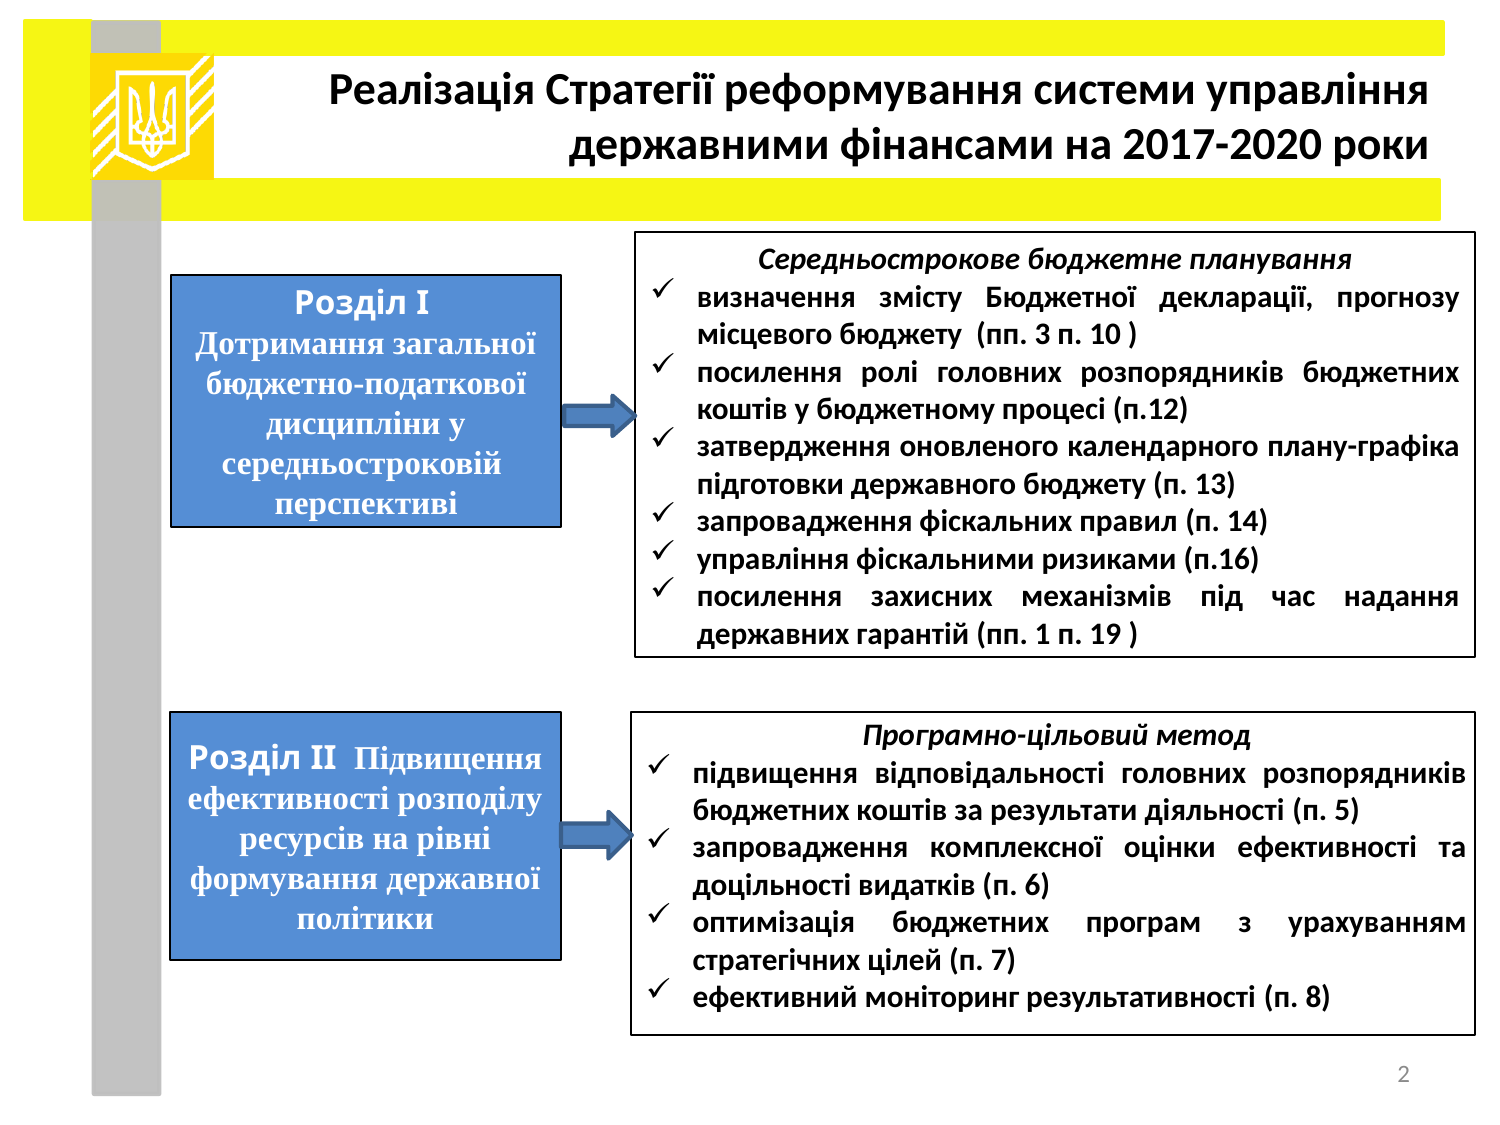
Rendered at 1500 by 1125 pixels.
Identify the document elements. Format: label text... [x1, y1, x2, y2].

text_box Програмно-цільовий метод підвищення відповідальності головних розпорядників бюджетних коштів за результати діяльності (п. 5) запровадження комплексної оцінки ефективності та доцільності видатків (п. 6) оптимізація бюджетних програм з урахуванням стратегічних цілей (п. 7) ефективний моніторинг результативності (п. 8) [1446, 669, 1483, 1022]
picture [90, 53, 219, 181]
text_box [1446, 1022, 1477, 1037]
text_box Середньострокове бюджетне планування визначення змісту Бюджетної декларації, прогнозу місцевого бюджету (пп. 3 п. 10 ) посилення ролі головних розпорядників бюджетних коштів у бюджетному процесі (п.12) затвердження оновленого календарного плану-графіка підготовки державного бюджету (п. 13) запровадження фіскальних правил (п. 14) управління фіскальними ризиками (п.16) посилення захисних механізмів під час надання державних гарантій (пп. 1 п. 19 ) [1446, 230, 1477, 659]
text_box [24, 20, 1443, 1095]
